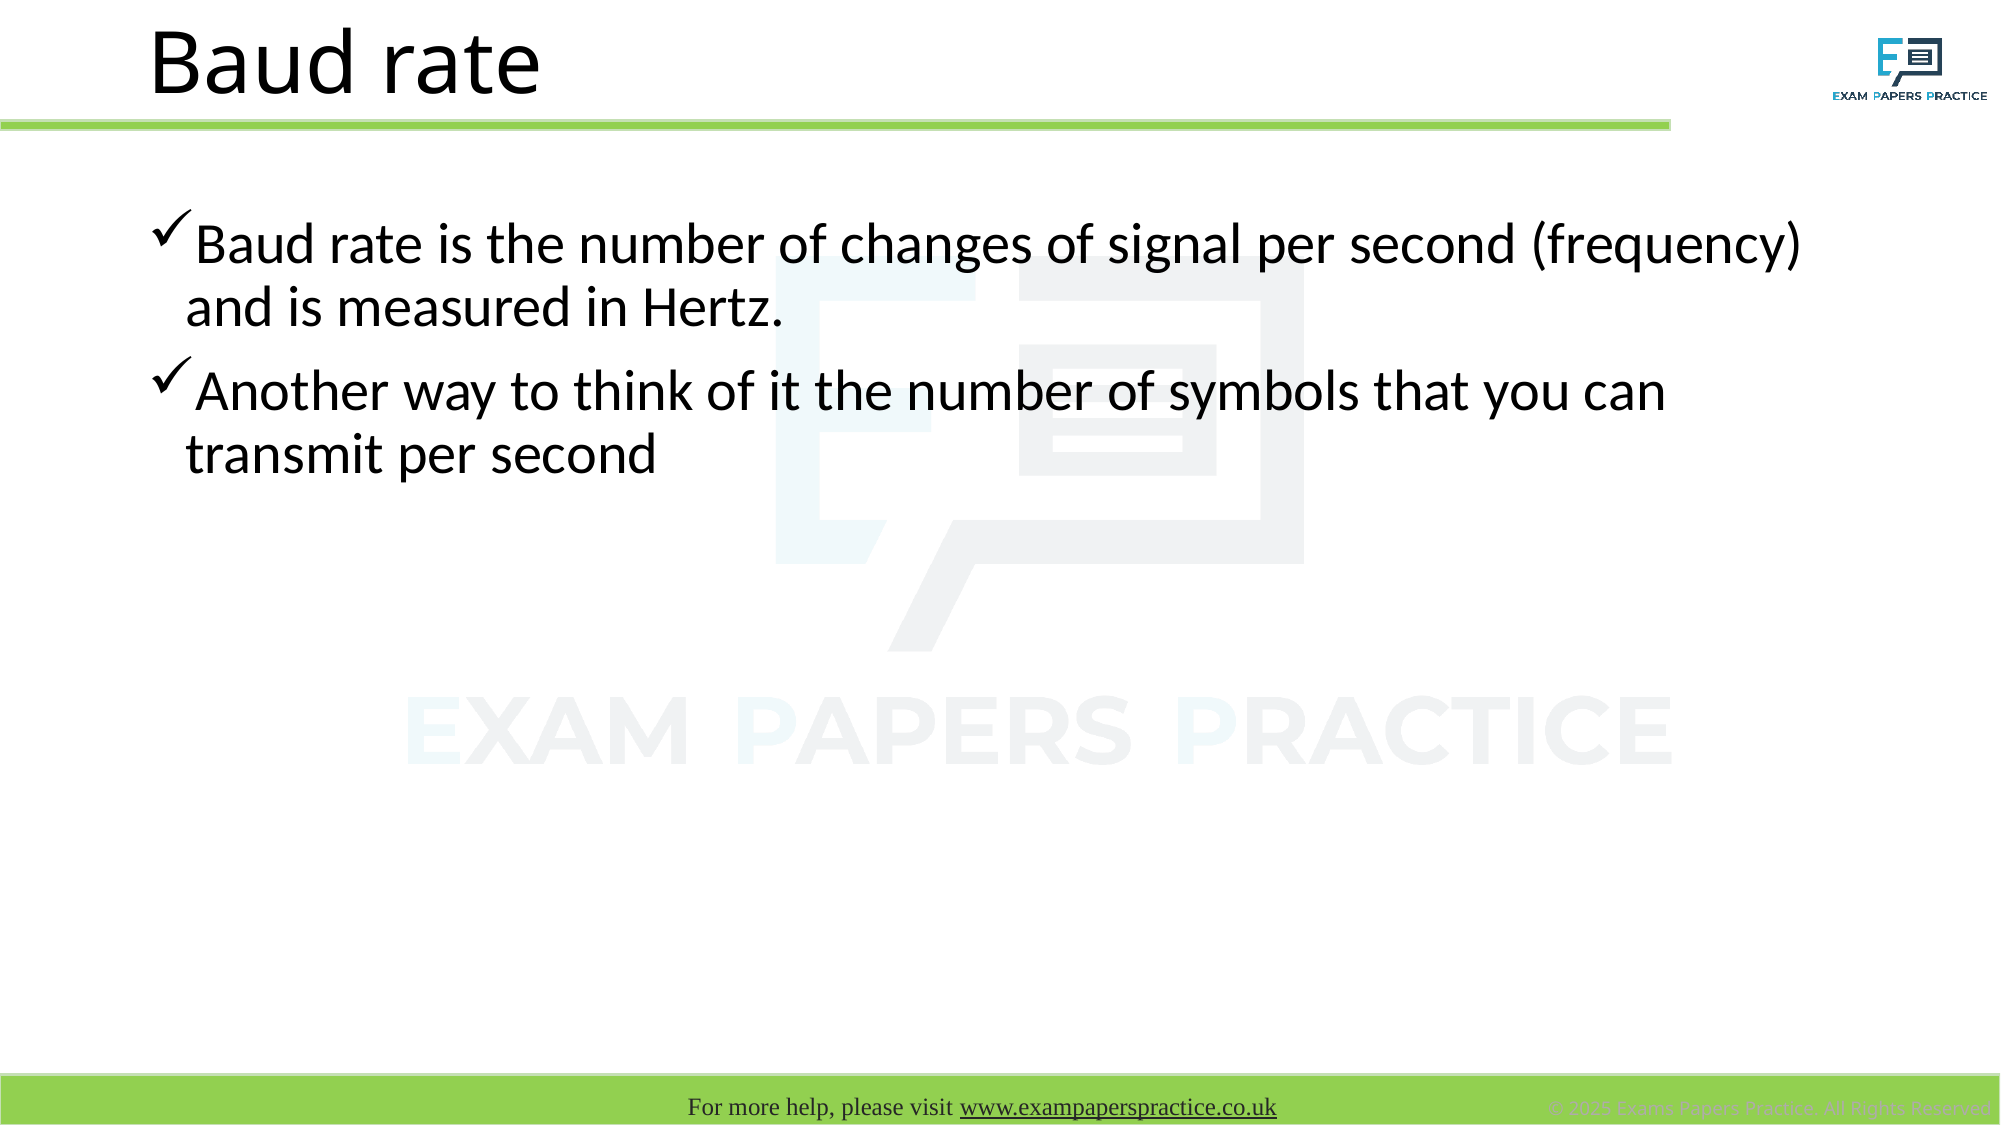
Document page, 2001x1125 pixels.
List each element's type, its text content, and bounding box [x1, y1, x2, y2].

list Baud rate is the number of changes of signal per second (frequency) and is measured in Hertz. Another way to think of it the number of symbols that you can transmit per second [132, 205, 1858, 920]
title Baud rate [132, 11, 1858, 121]
